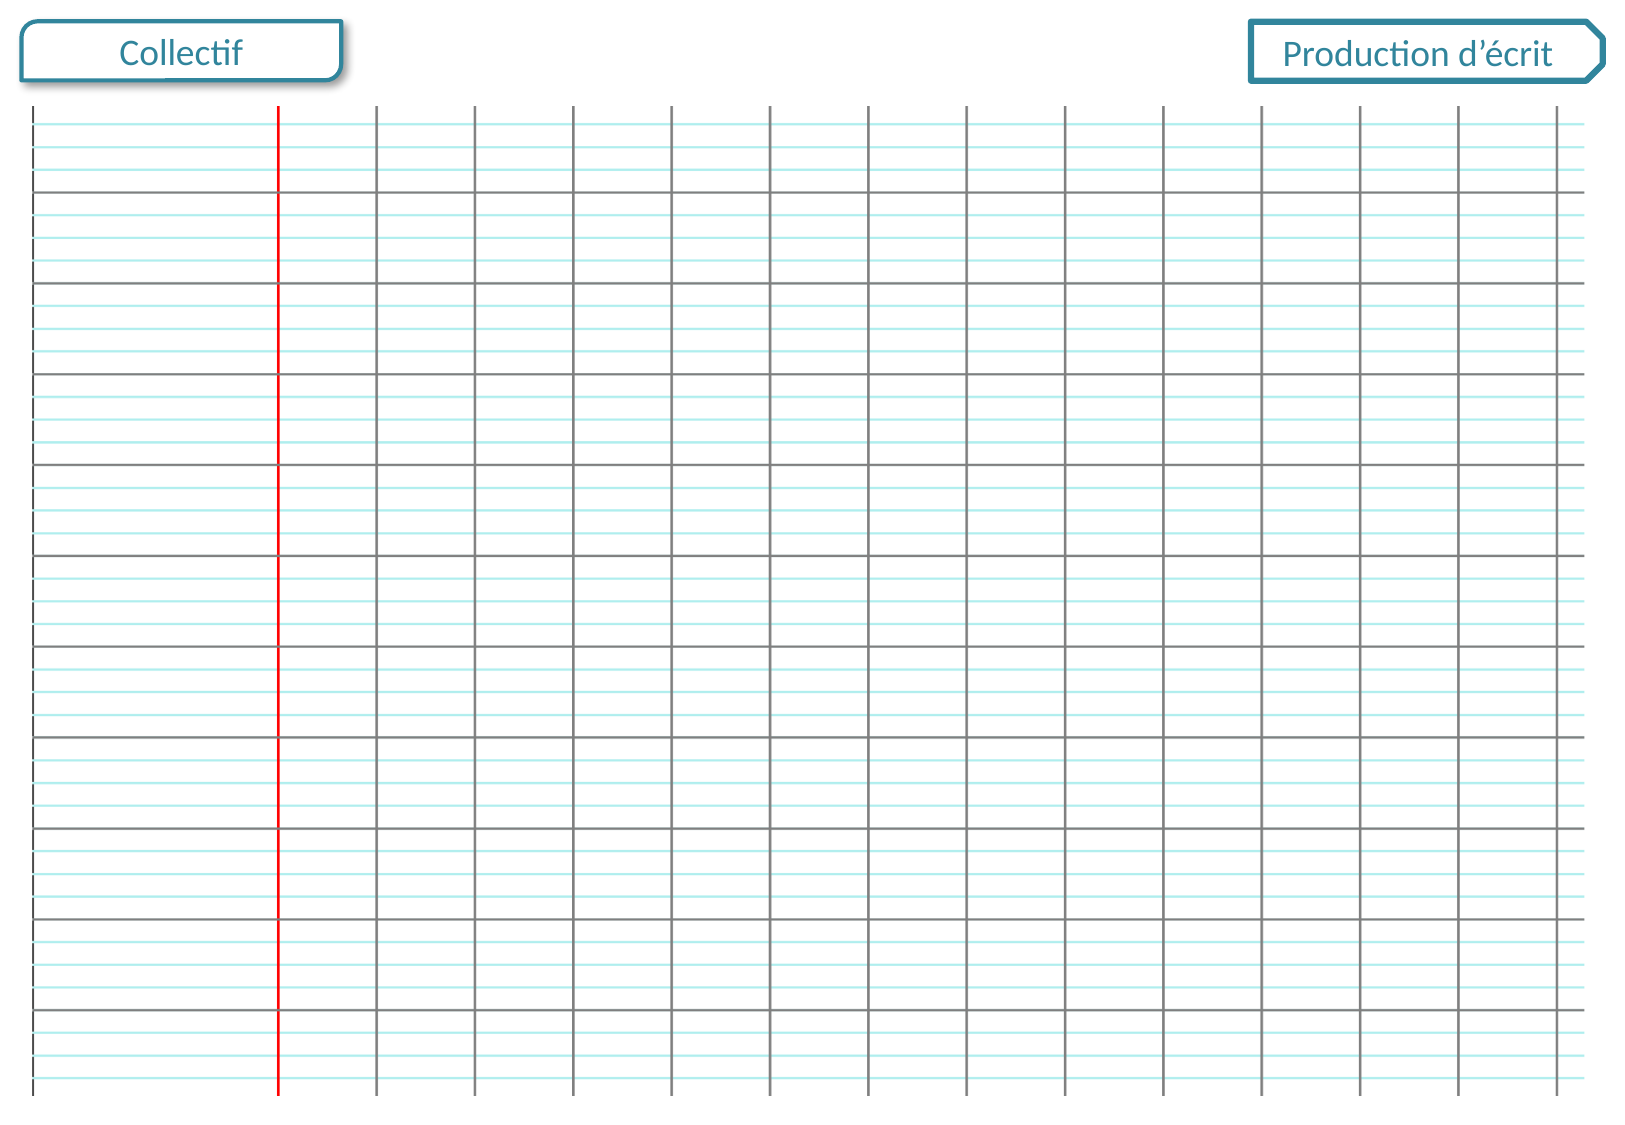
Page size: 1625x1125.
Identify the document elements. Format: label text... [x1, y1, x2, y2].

picture [32, 105, 1585, 1096]
list Production d’écrit [1251, 21, 1585, 81]
